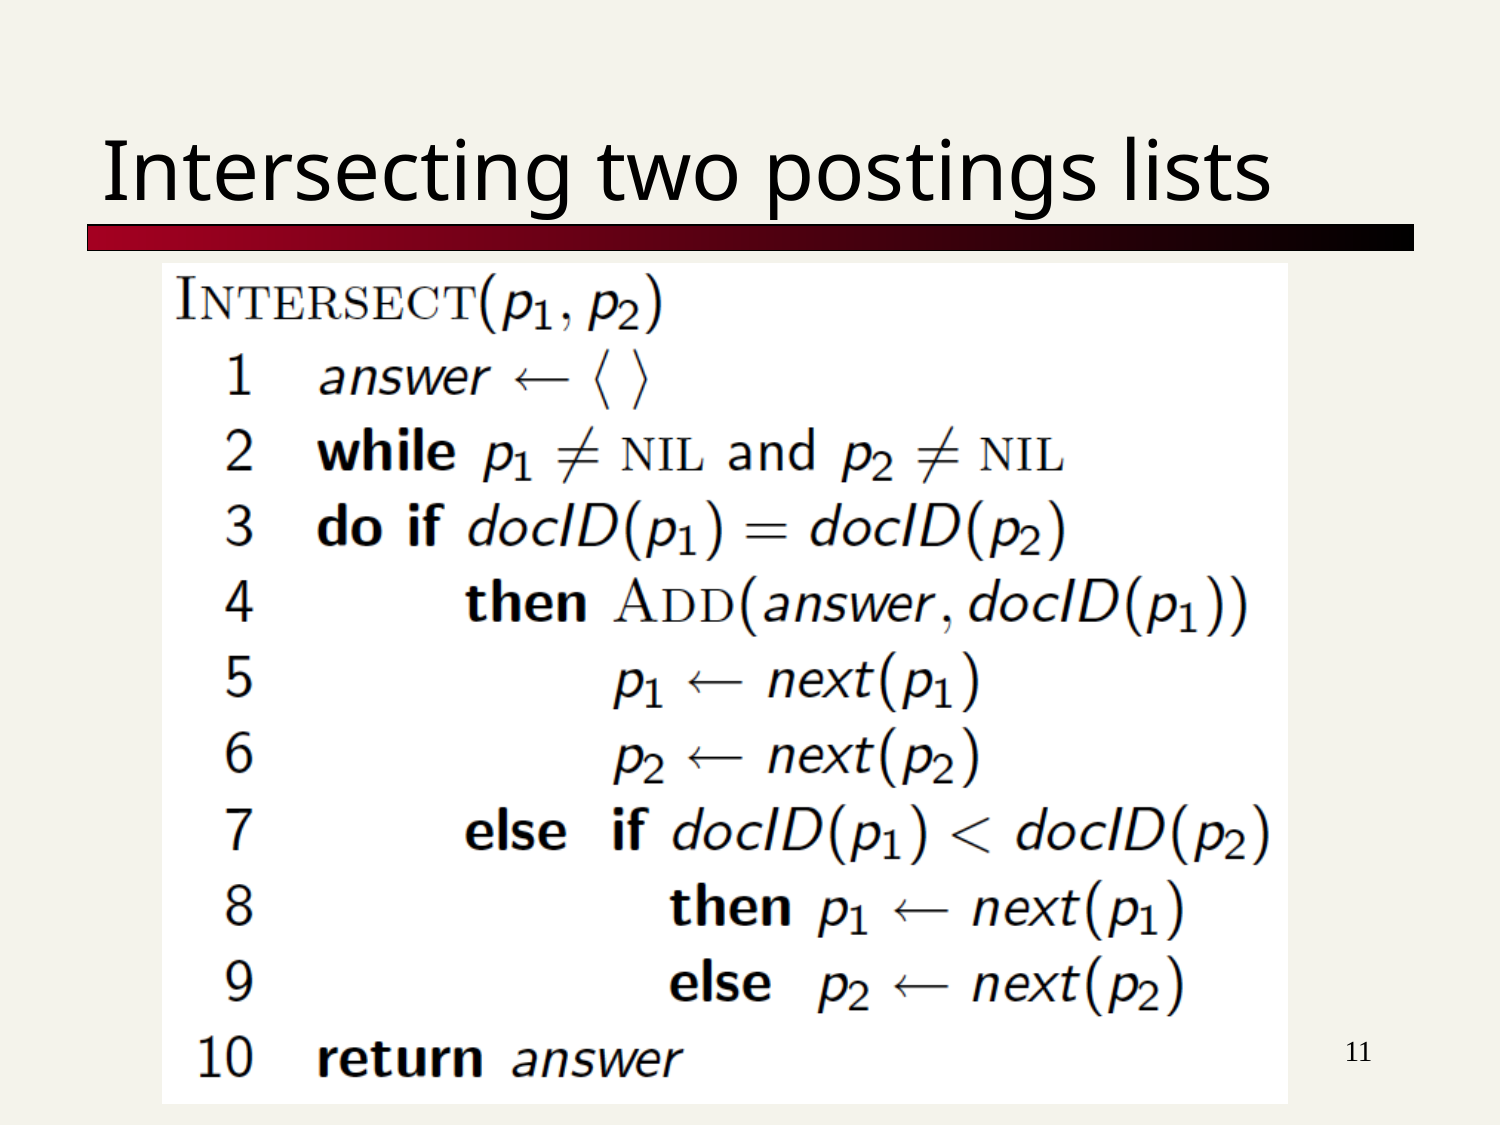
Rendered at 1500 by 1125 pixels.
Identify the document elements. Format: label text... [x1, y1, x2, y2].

title Intersecting two postings lists [87, 62, 1413, 226]
picture [162, 263, 1288, 1104]
slide_number 11 [1291, 1024, 1388, 1101]
